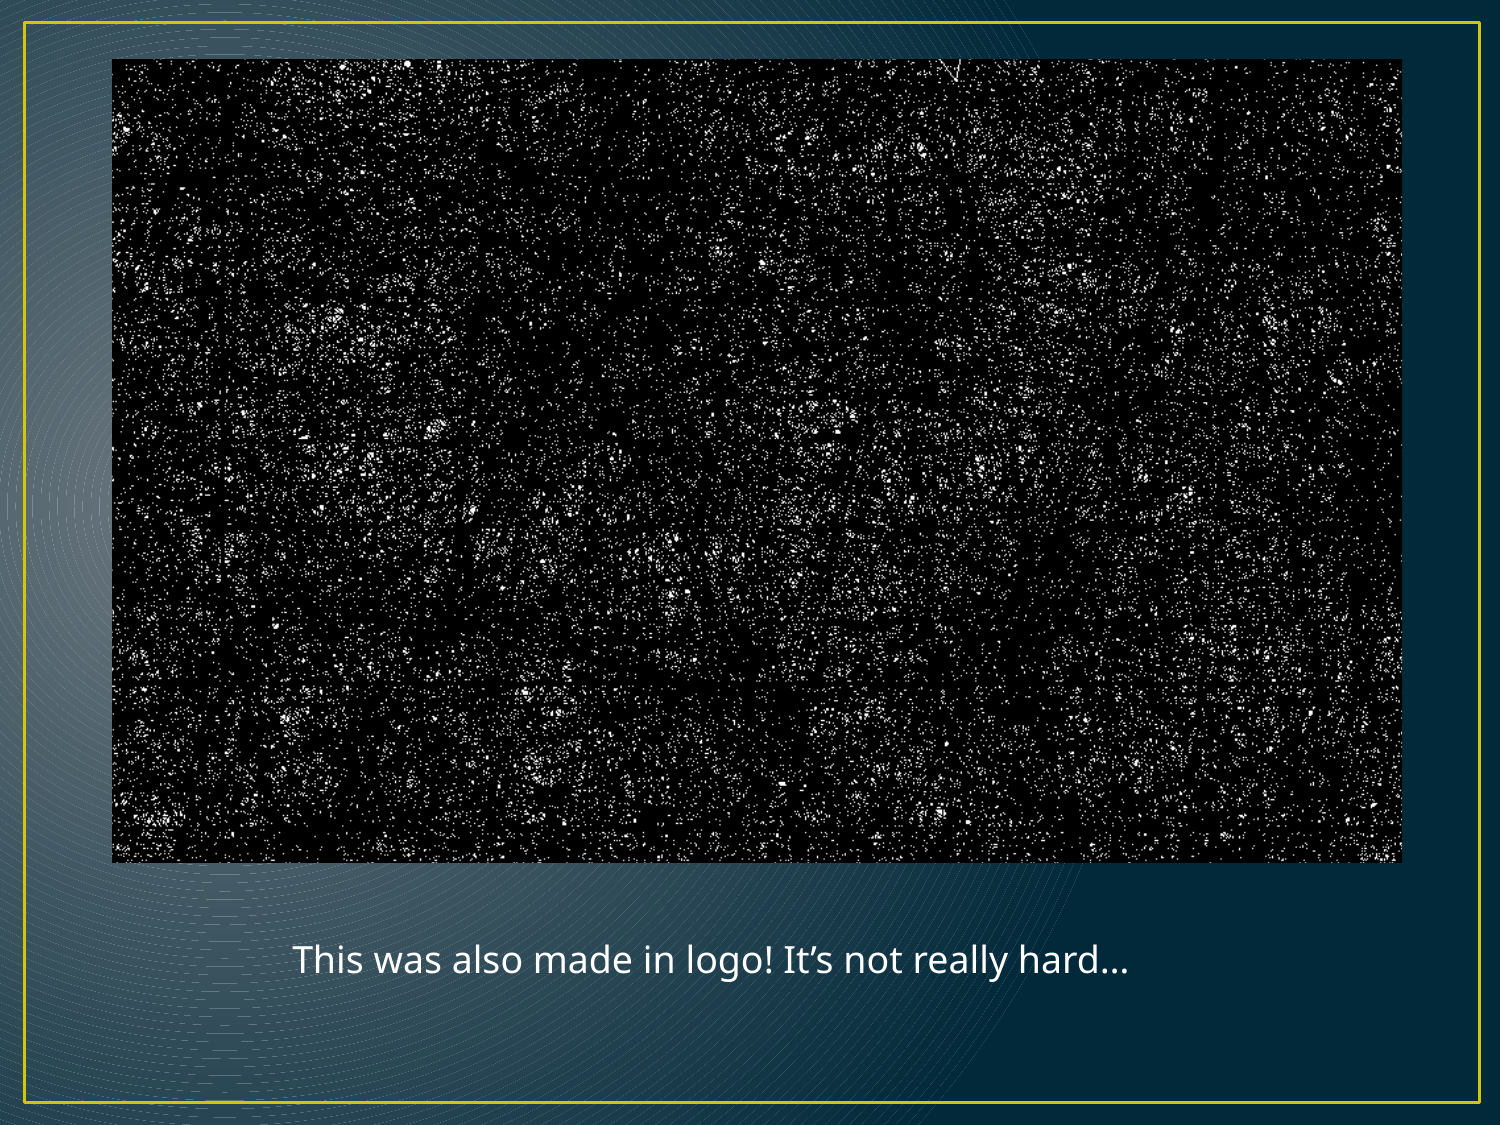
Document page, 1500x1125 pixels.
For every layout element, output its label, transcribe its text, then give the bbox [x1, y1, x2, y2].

picture [1041, 869, 1052, 878]
text_box This was also made in logo! It’s not really hard… [277, 928, 1223, 989]
picture [111, 53, 1402, 864]
